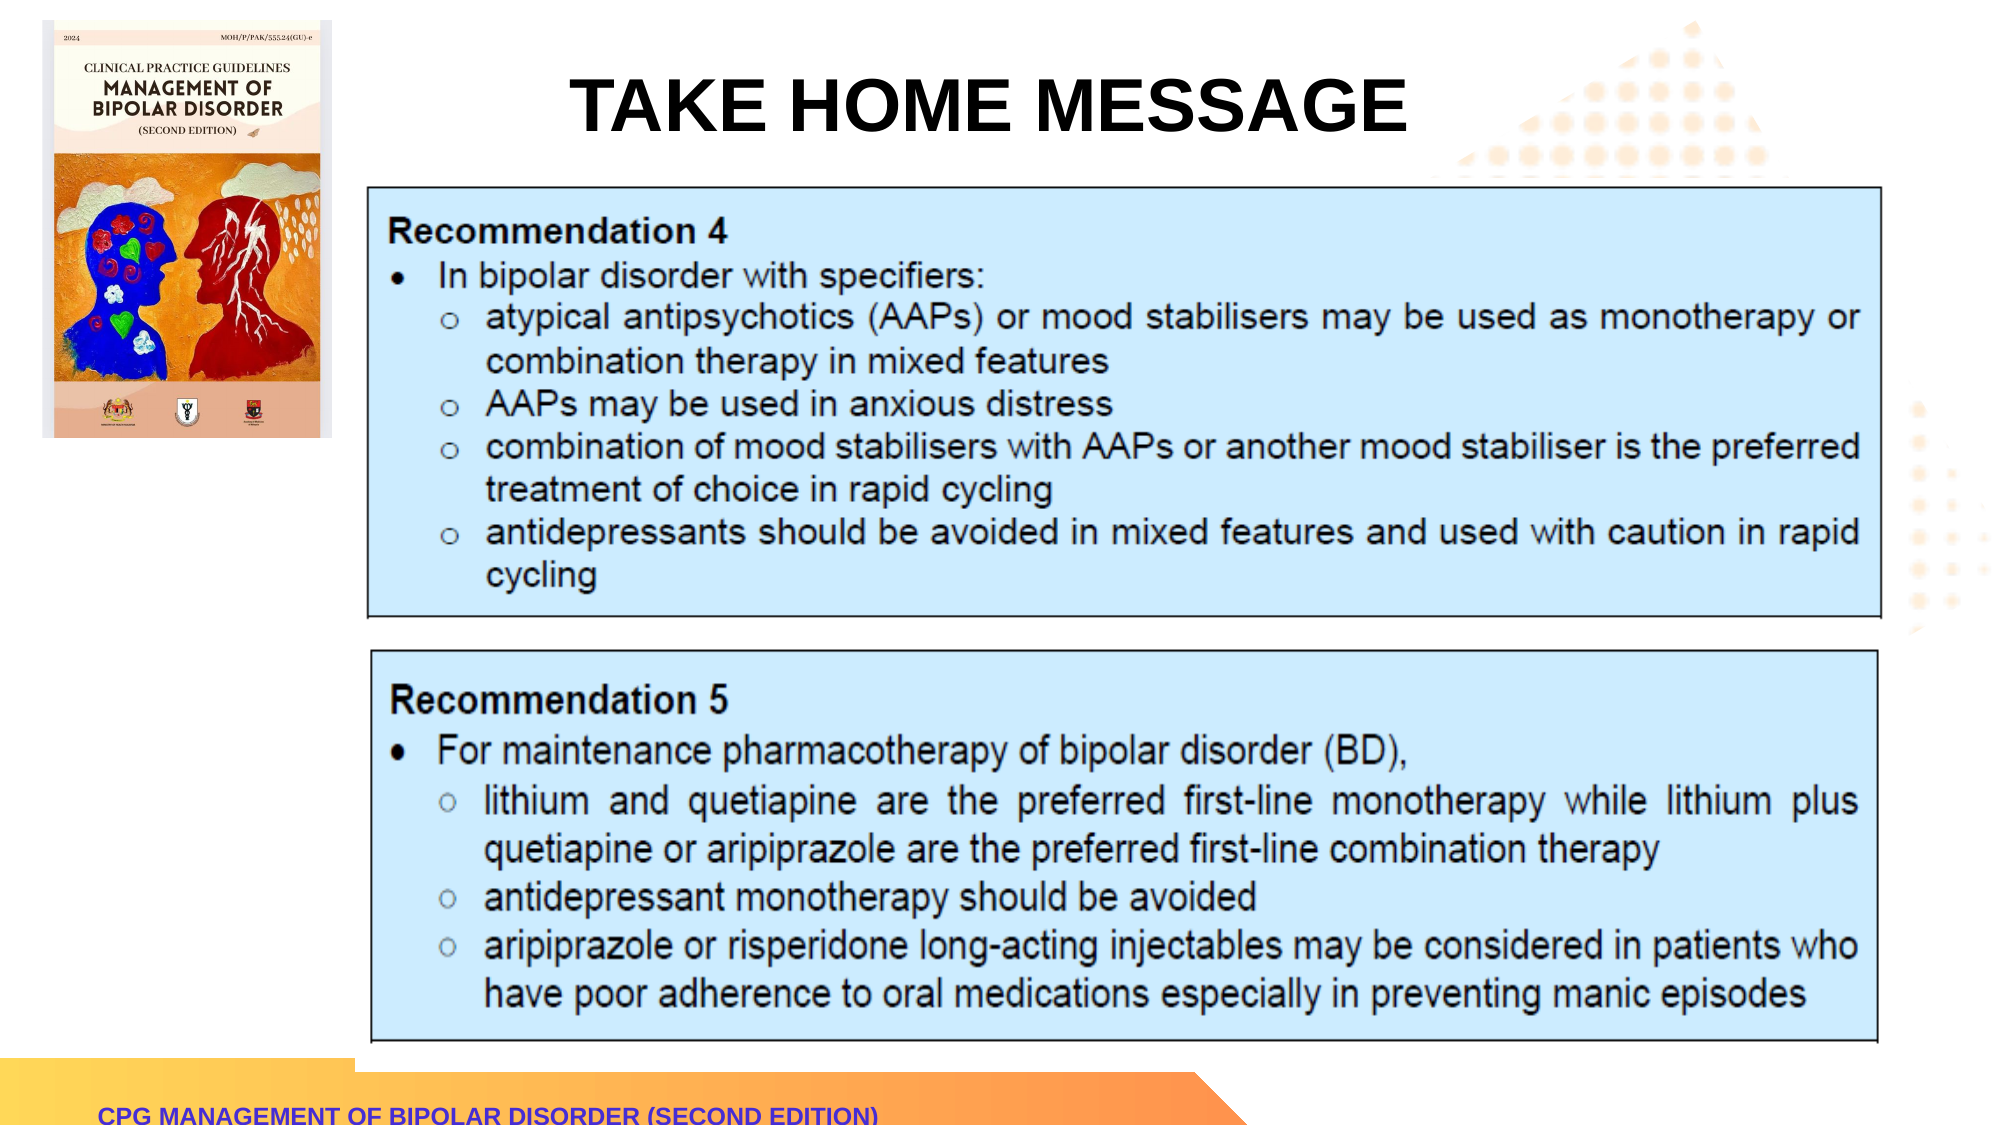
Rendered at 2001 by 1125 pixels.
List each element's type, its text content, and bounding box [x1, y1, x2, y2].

list [315, 163, 2000, 963]
picture [42, 20, 332, 438]
text_box CPG MANAGEMENT OF BIPOLAR DISORDER (SECOND EDITION) [0, 1095, 1034, 1125]
title TAKE HOME MESSAGE [68, 38, 1932, 164]
picture [355, 178, 1900, 1072]
